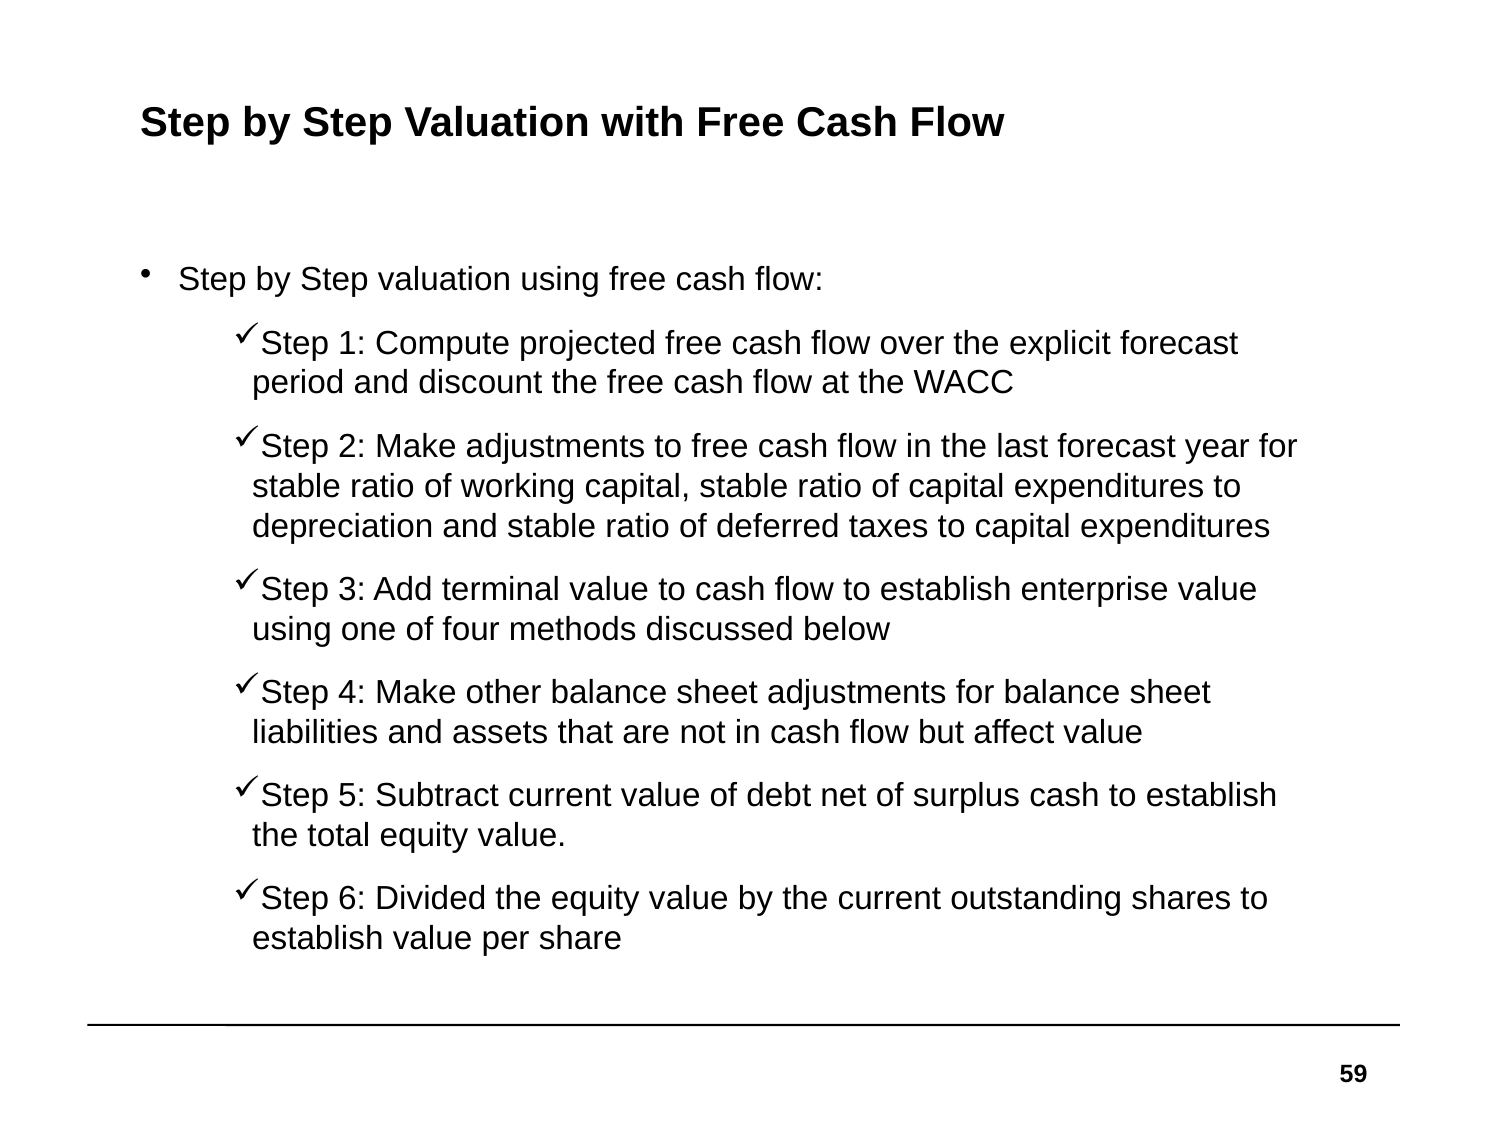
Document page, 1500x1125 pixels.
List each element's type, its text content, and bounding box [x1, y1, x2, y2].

list Step by Step valuation using free cash flow: Step 1: Compute projected free cash flow over the explicit forecast period and discount the free cash flow at the WACC Step 2: Make adjustments to free cash flow in the last forecast year for stable ratio of working capital, stable ratio of capital expenditures to depreciation and stable ratio of deferred taxes to capital expenditures Step 3: Add terminal value to cash flow to establish enterprise value using one of four methods discussed below Step 4: Make other balance sheet adjustments for balance sheet liabilities and assets that are not in cash flow but affect value Step 5: Subtract current value of debt net of surplus cash to establish the total equity value. Step 6: Divided the equity value by the current outstanding shares to establish value per share [125, 249, 1338, 1000]
title Step by Step Valuation with Free Cash Flow [125, 87, 1375, 225]
